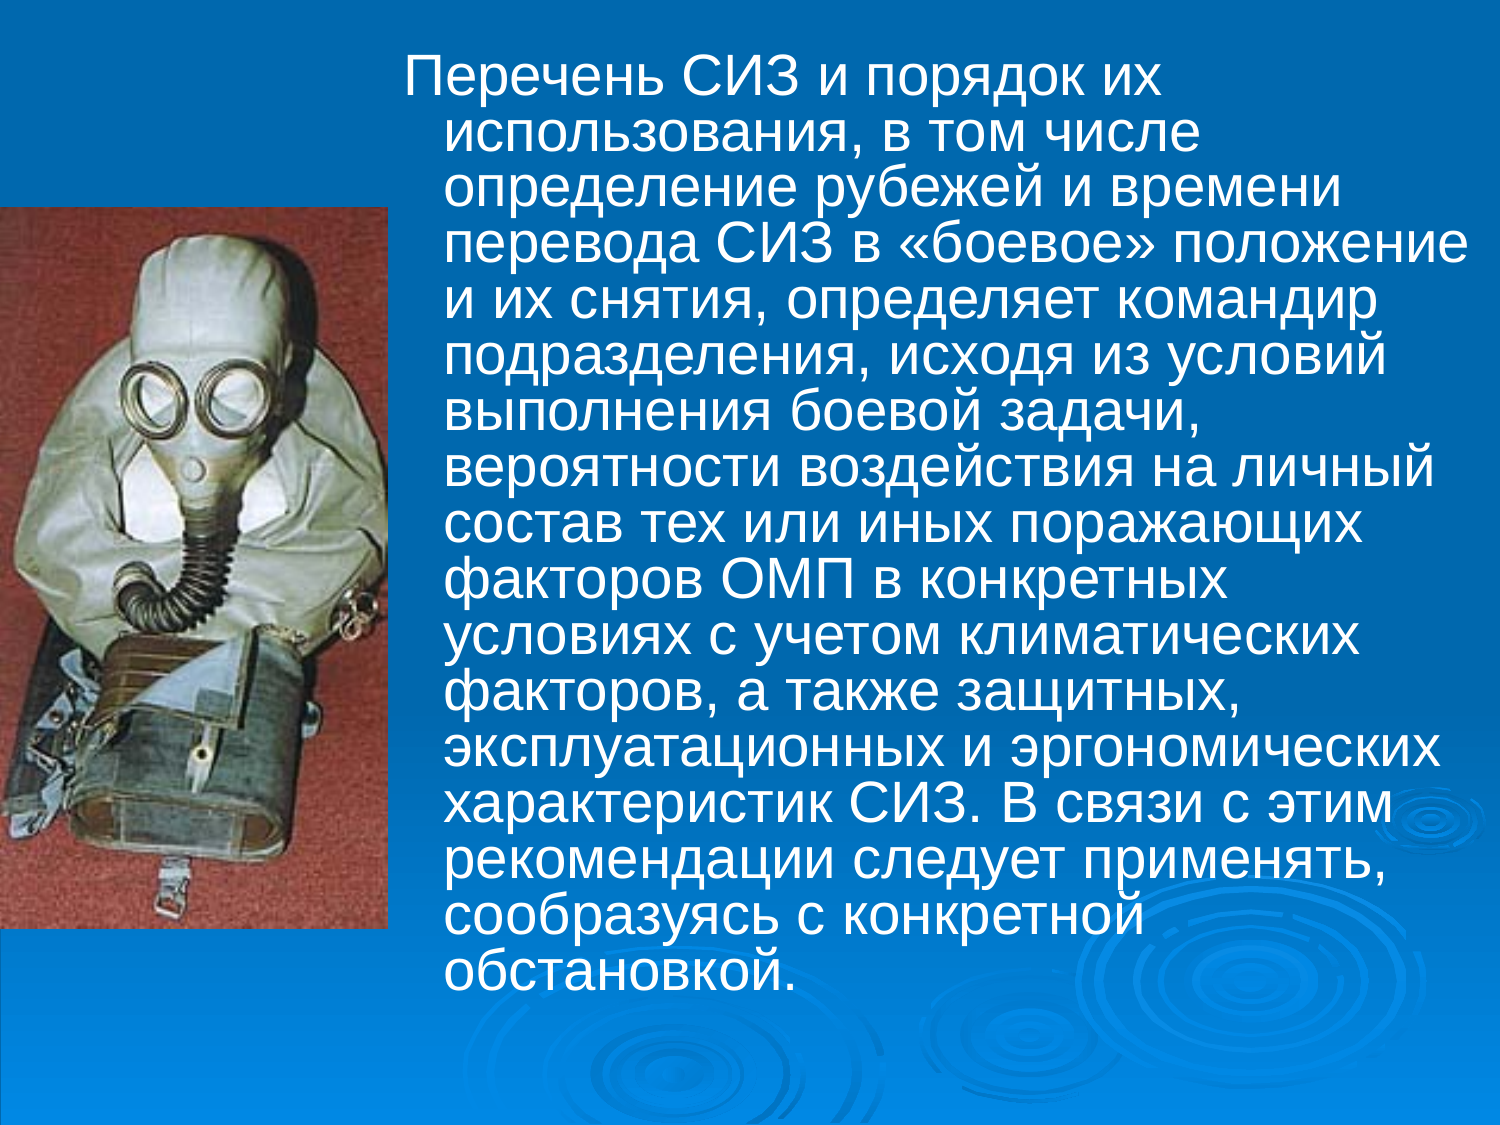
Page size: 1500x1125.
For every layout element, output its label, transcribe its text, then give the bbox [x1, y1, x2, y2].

list Перечень СИЗ и порядок их использования, в том числе определение рубежей и времени перевода СИЗ в «боевое» положение и их снятия, определяет командир подразделения, исходя из условий выполнения боевой задачи, вероятности воздействия на личный состав тех или иных поражающих факторов ОМП в конкретных условиях с учетом климатических факторов, а также защитных, эксплуатационных и эргономических характеристик СИЗ. В связи с этим рекомендации следует применять, сообразуясь с конкретной обстановкой. [371, 42, 1500, 988]
picture [0, 207, 388, 929]
